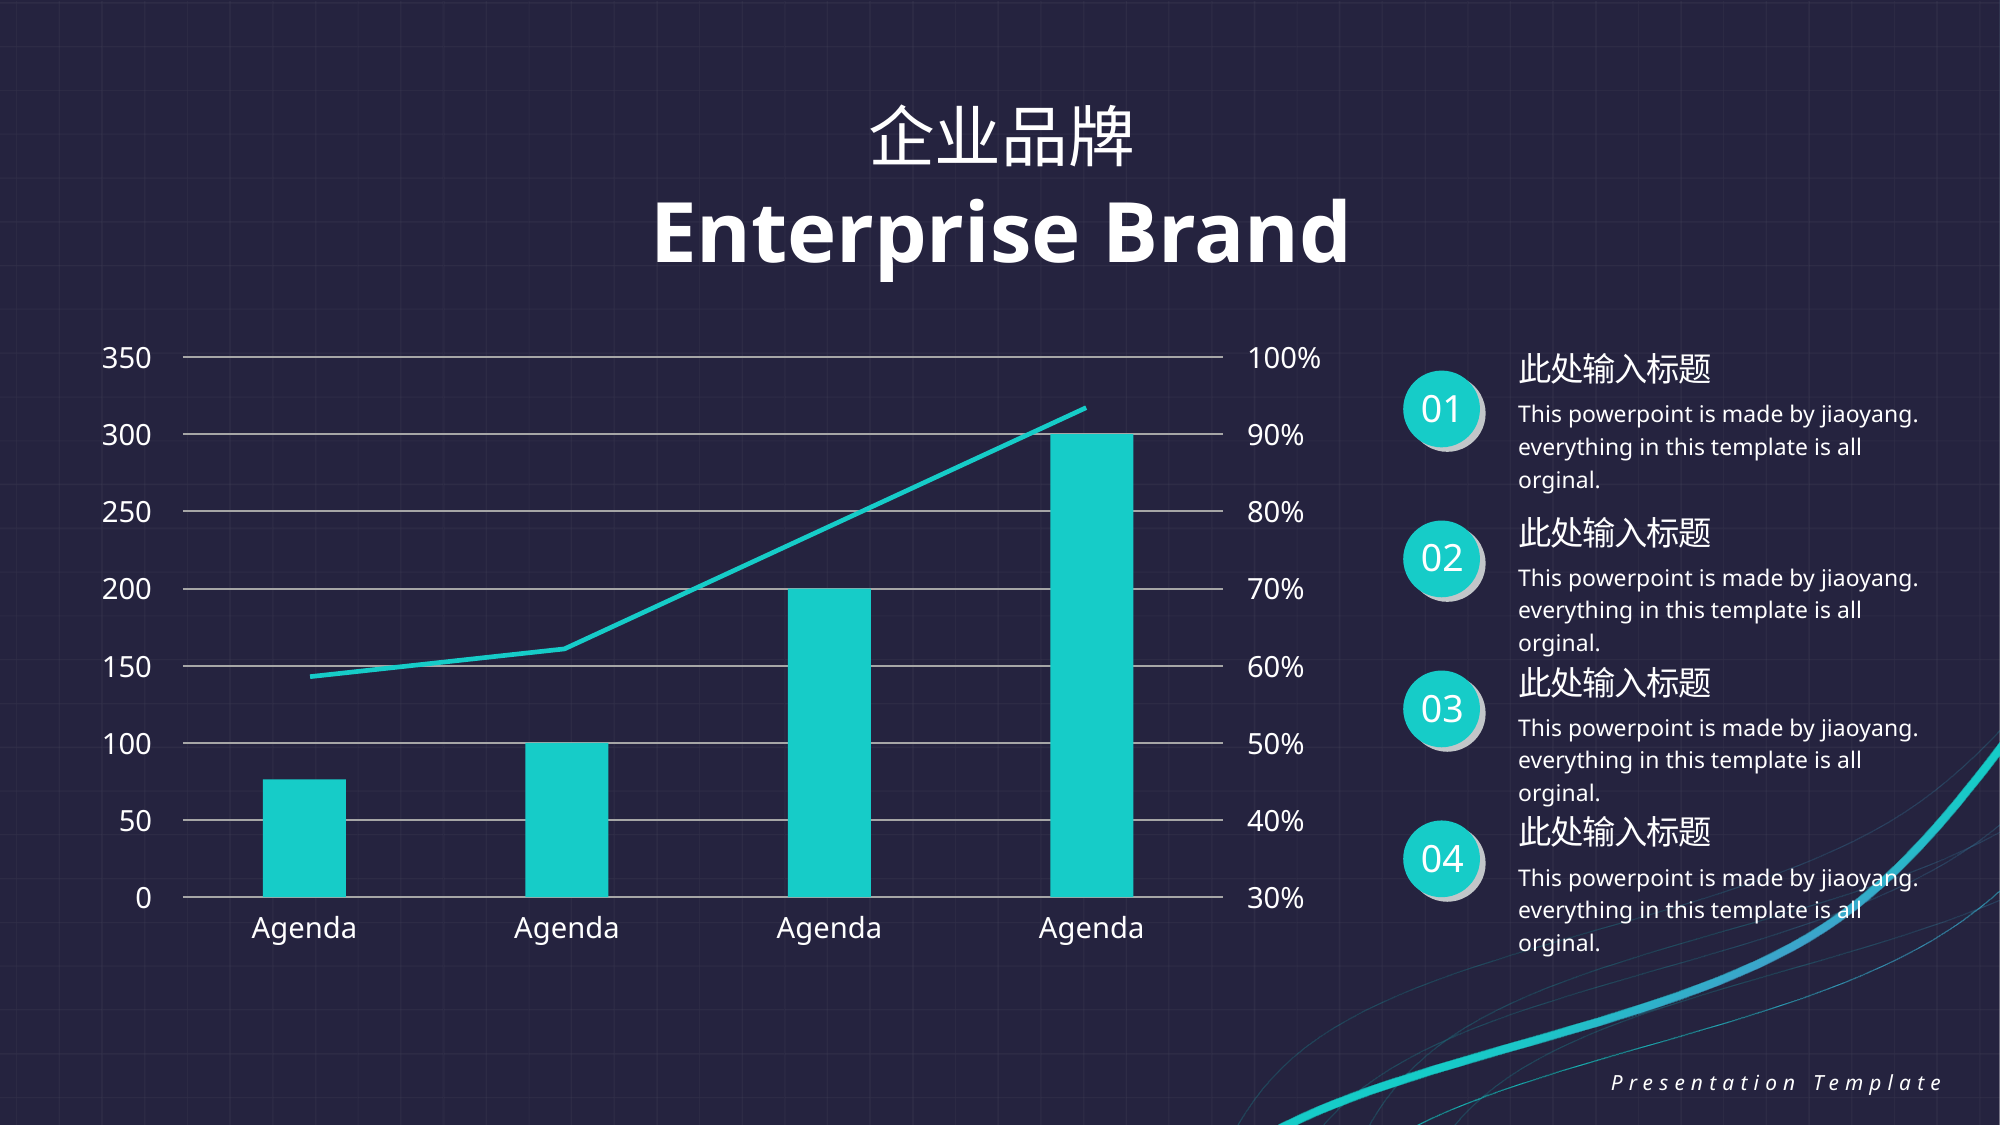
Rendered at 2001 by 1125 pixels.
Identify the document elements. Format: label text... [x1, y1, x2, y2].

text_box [80, 331, 1349, 953]
text_box Presentation Template [1351, 1054, 1956, 1102]
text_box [1398, 340, 1937, 963]
text_box 企业品牌 [764, 87, 1239, 183]
text_box Enterprise Brand [483, 183, 1520, 289]
picture [0, 0, 2000, 1125]
